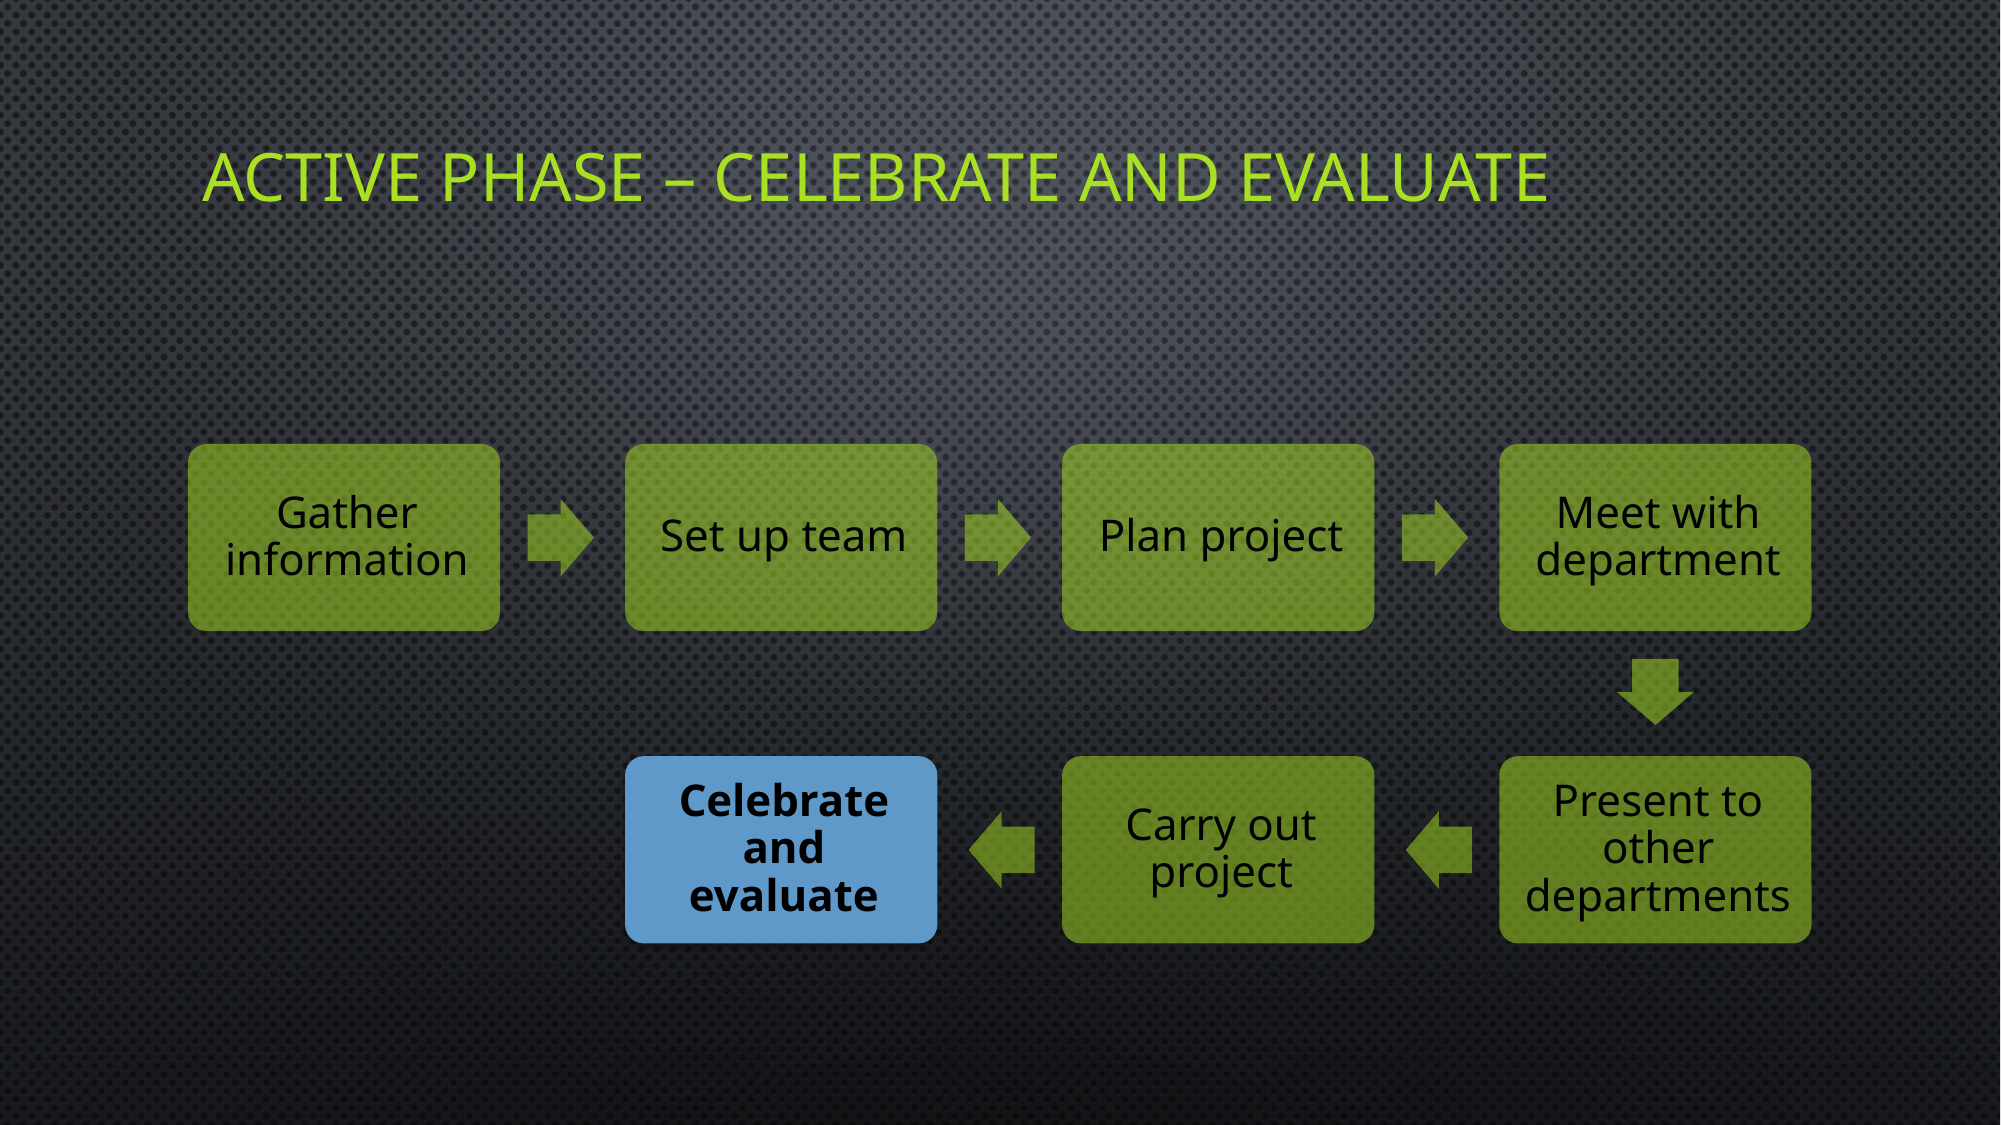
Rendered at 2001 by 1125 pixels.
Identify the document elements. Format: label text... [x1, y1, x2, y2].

title Active Phase – Celebrate and evaluate [187, 99, 1813, 250]
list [186, 437, 1813, 951]
